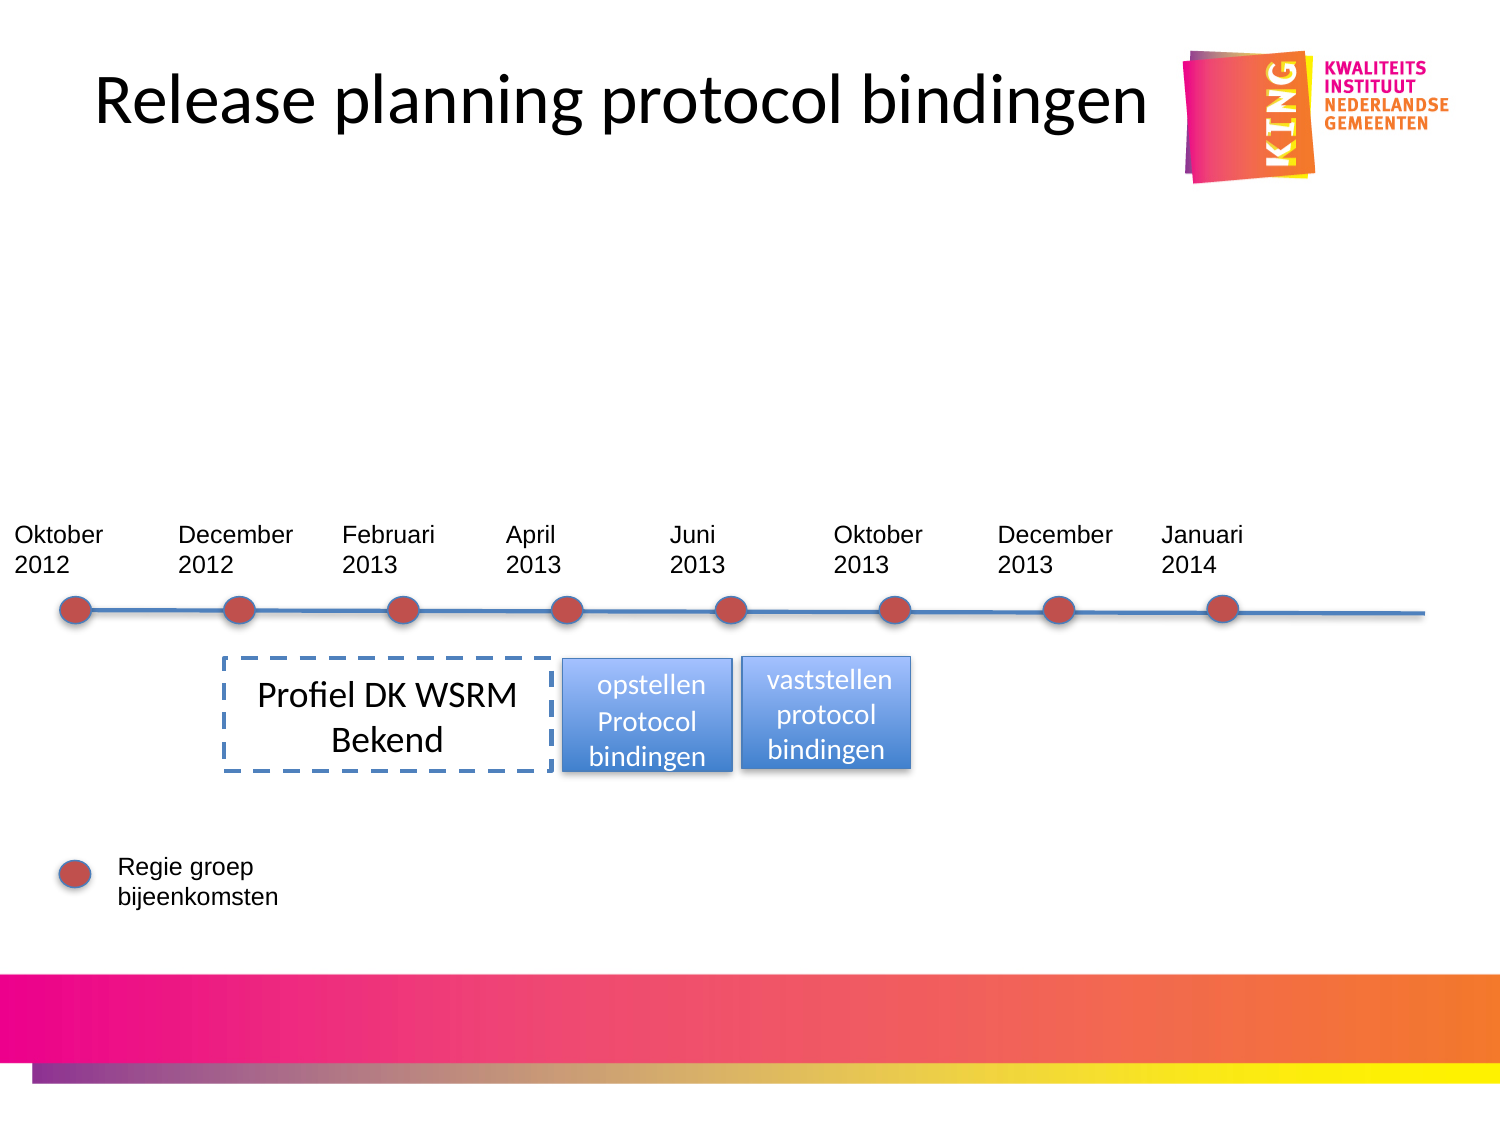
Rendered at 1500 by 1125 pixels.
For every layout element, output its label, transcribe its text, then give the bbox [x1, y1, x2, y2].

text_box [0, 510, 152, 624]
picture [0, 0, 1500, 1125]
text_box Regie groep bijeenkomsten [102, 843, 323, 918]
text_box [490, 510, 644, 624]
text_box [818, 510, 972, 624]
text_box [1146, 510, 1300, 623]
text_box opstellen Protocol bindingen [562, 658, 733, 772]
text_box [654, 510, 808, 624]
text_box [1304, 609, 1426, 614]
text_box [163, 510, 316, 624]
title Release planning protocol bindingen [75, 45, 1170, 233]
text_box [58, 859, 92, 889]
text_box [327, 510, 480, 624]
text_box vaststellen protocol bindingen [741, 656, 911, 769]
text_box Profiel DK WSRM Bekend [222, 656, 554, 773]
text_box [982, 510, 1136, 624]
